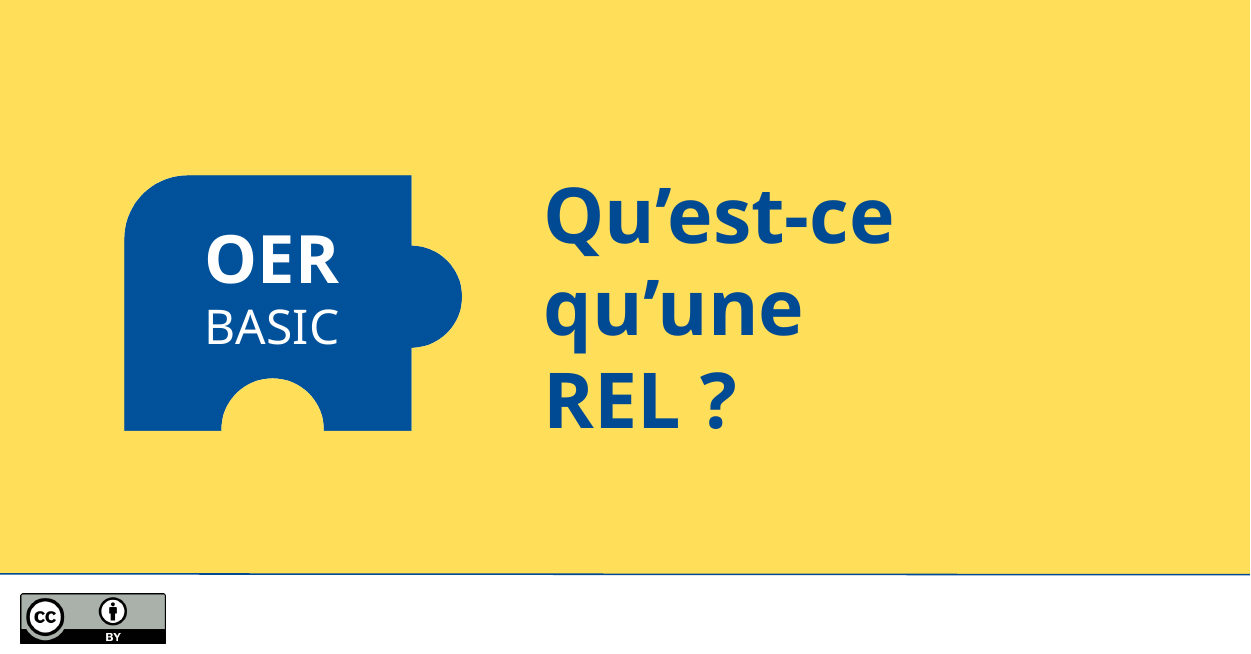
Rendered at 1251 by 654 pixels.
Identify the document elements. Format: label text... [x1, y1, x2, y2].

picture [20, 592, 166, 645]
picture [124, 174, 462, 432]
text_box [0, 582, 1250, 654]
text_box Qu’est-ce qu’une REL ? [531, 154, 923, 456]
text_box OER BASIC [466, 202, 706, 370]
